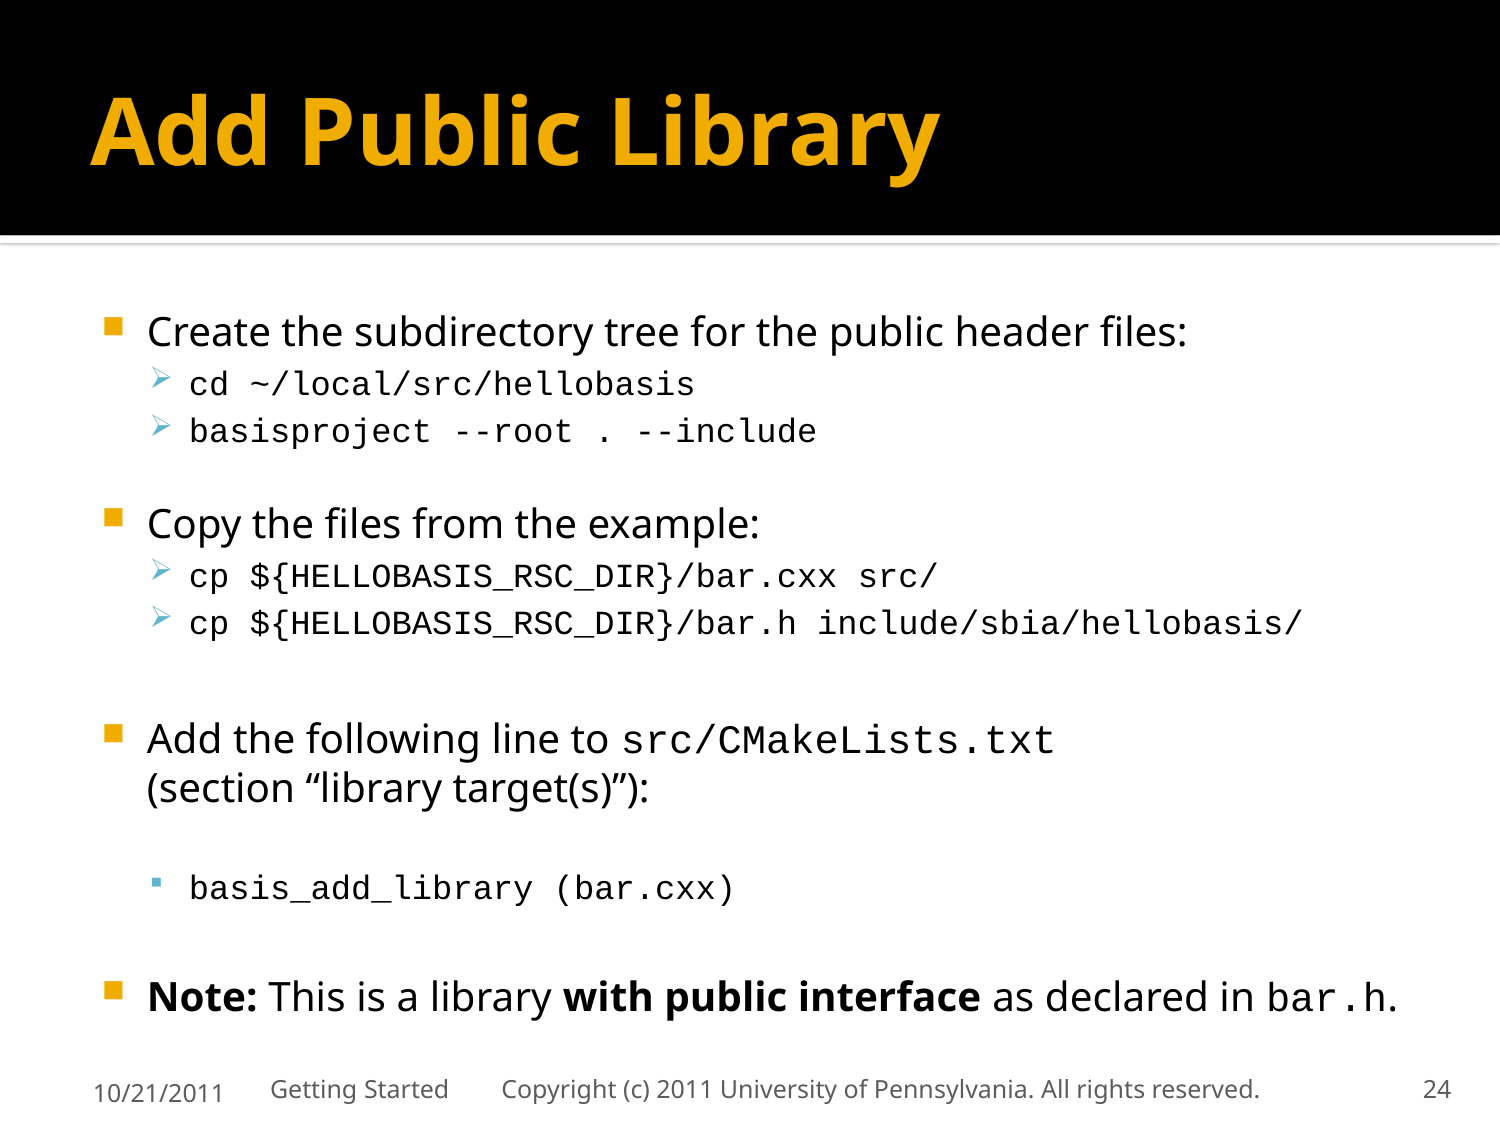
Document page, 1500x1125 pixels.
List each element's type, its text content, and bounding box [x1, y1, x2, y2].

slide_number 24 [1345, 1062, 1467, 1108]
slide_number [75, 1062, 238, 1108]
title Add Public Library [75, 25, 1425, 231]
list Create the subdirectory tree for the public header files: cd ~/local/src/hellobasis basisproject --root . --include Copy the files from the example: cp ${HELLOBASIS_RSC_DIR}/bar.cxx src/ cp ${HELLOBASIS_RSC_DIR}/bar.h include/sbia/hellobasis/ Add the following line to src/CMakeLists.txt (section “library target(s)”): basis_add_library (bar.cxx) Note: This is a library with public interface as declared in bar.h. [75, 291, 1425, 1050]
footer Getting Started Copyright (c) 2011 University of Pennsylvania. All rights reserved. [262, 1062, 1337, 1108]
